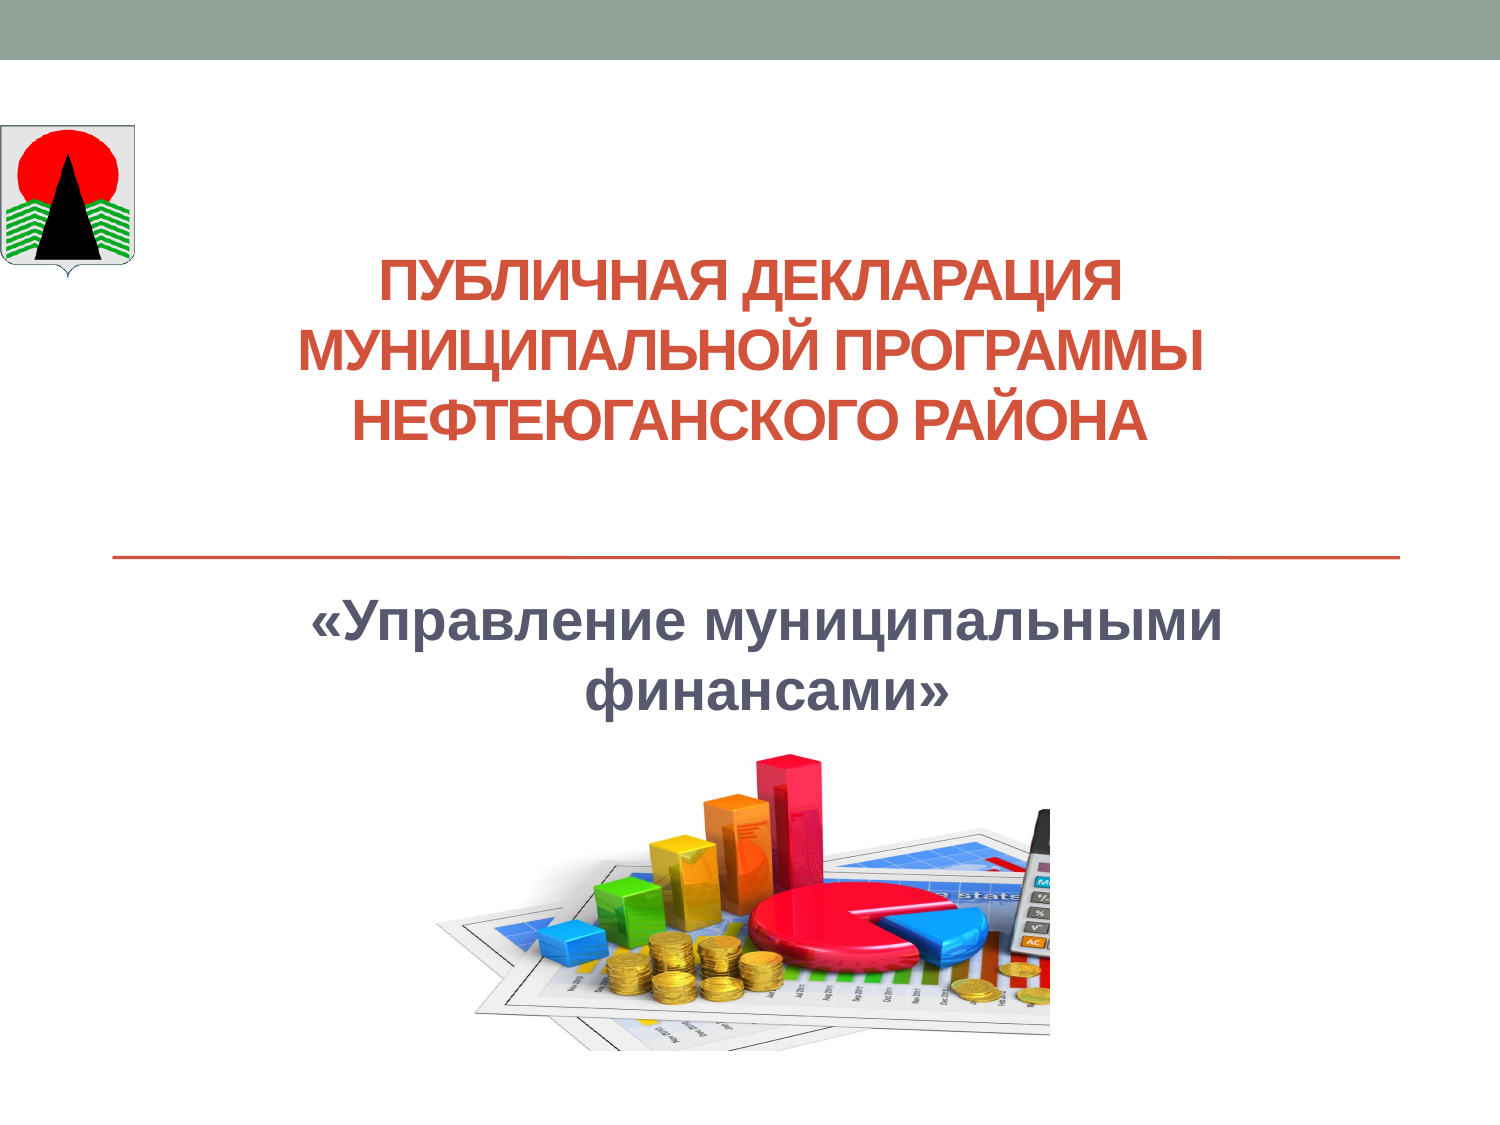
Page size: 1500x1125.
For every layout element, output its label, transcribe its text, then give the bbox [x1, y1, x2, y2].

picture [1039, 880, 1051, 885]
picture [0, 125, 135, 278]
picture [411, 751, 1051, 1051]
title Публичная декларация Муниципальной программы нефтеюганского района [106, 143, 1395, 460]
subtitle «Управление муниципальными финансами» [112, 574, 1423, 862]
